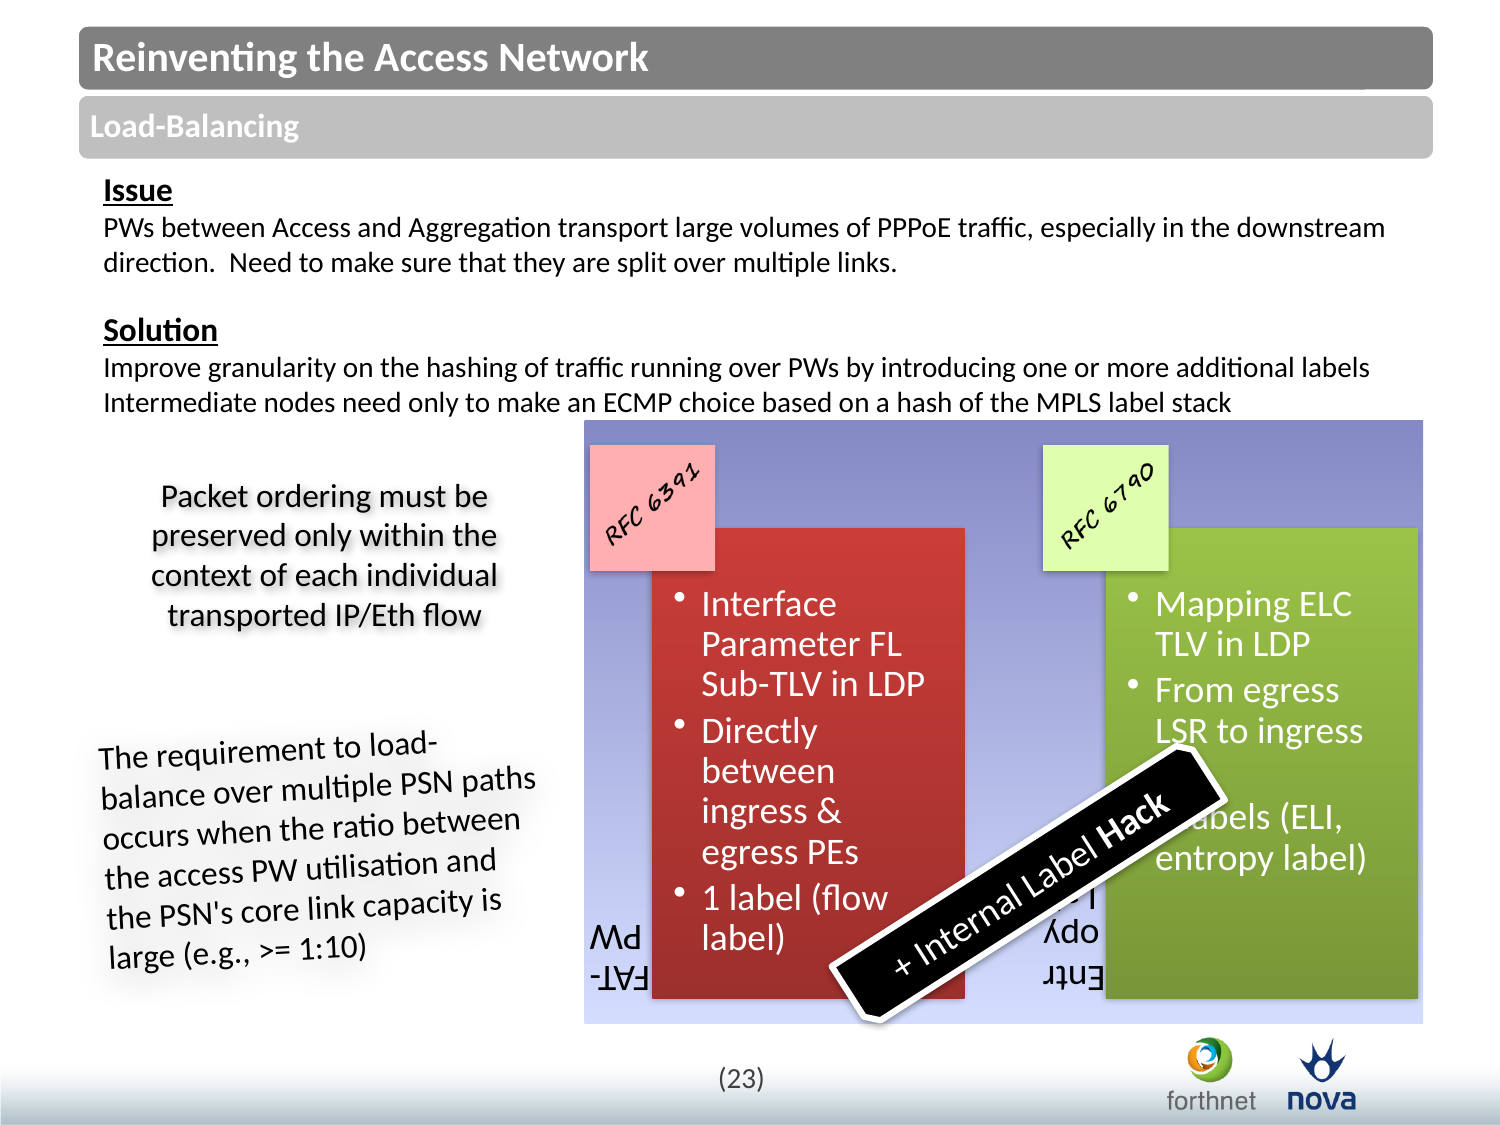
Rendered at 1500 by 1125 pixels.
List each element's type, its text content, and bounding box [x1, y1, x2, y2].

text_box Packet ordering must be preserved only within the context of each individual transported IP/Eth flow [100, 467, 550, 640]
text_box Issue PWs between Access and Aggregation transport large volumes of PPPoE traffic, especially in the downstream direction. Need to make sure that they are split over multiple links. Solution Improve granularity on the hashing of traffic running over PWs by introducing one or more additional labels Intermediate nodes need only to make an ECMP choice based on a hash of the MPLS label stack [88, 169, 1424, 426]
text_box The requirement to load-balance over multiple PSN paths occurs when the ratio between the access PW utilisation and the PSN's core link capacity is large (e.g., >= 1:10) [82, 702, 568, 989]
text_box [584, 420, 1424, 1024]
picture [2, 1024, 1500, 1125]
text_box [76, 24, 1436, 162]
slide_number (23) [703, 1046, 1054, 1107]
